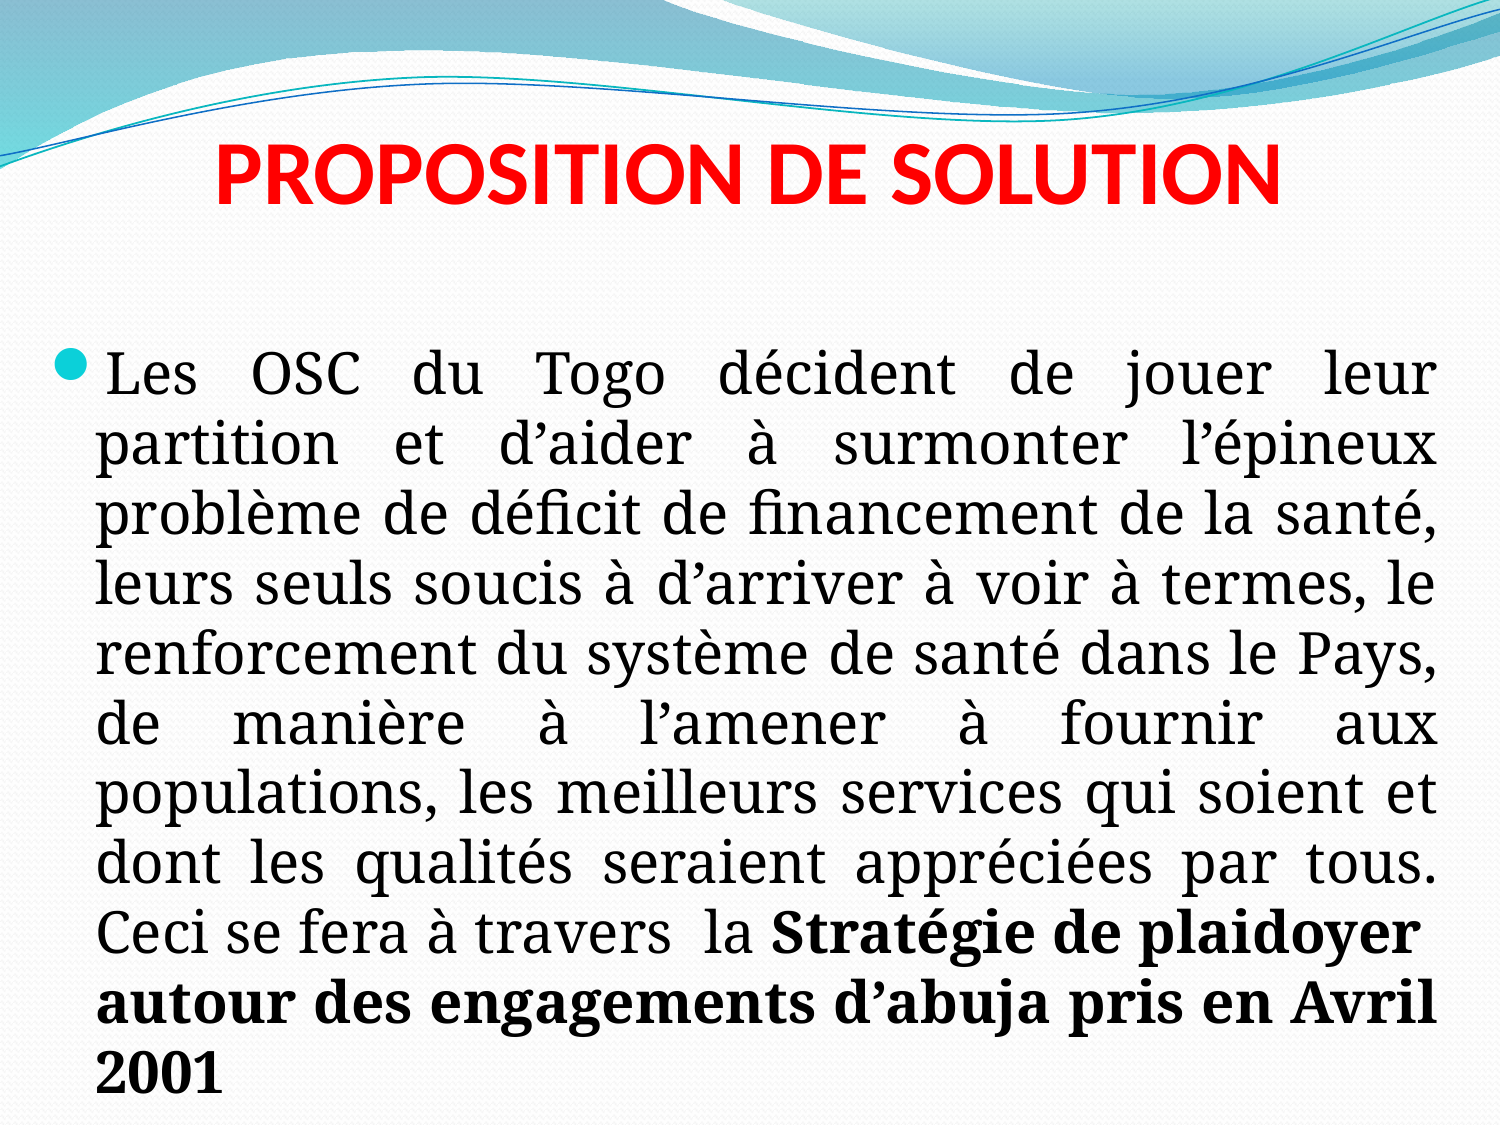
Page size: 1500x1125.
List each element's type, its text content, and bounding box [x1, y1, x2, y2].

list Les OSC du Togo décident de jouer leur partition et d’aider à surmonter l’épineux problème de déficit de financement de la santé, leurs seuls soucis à d’arriver à voir à termes, le renforcement du système de santé dans le Pays, de manière à l’amener à fournir aux populations, les meilleurs services qui soient et dont les qualités seraient appréciées par tous. Ceci se fera à travers la Stratégie de plaidoyer autour des engagements d’abuja pris en Avril 2001 [35, 187, 1454, 1125]
title PROPOSITION DE SOLUTION [75, 35, 1425, 187]
